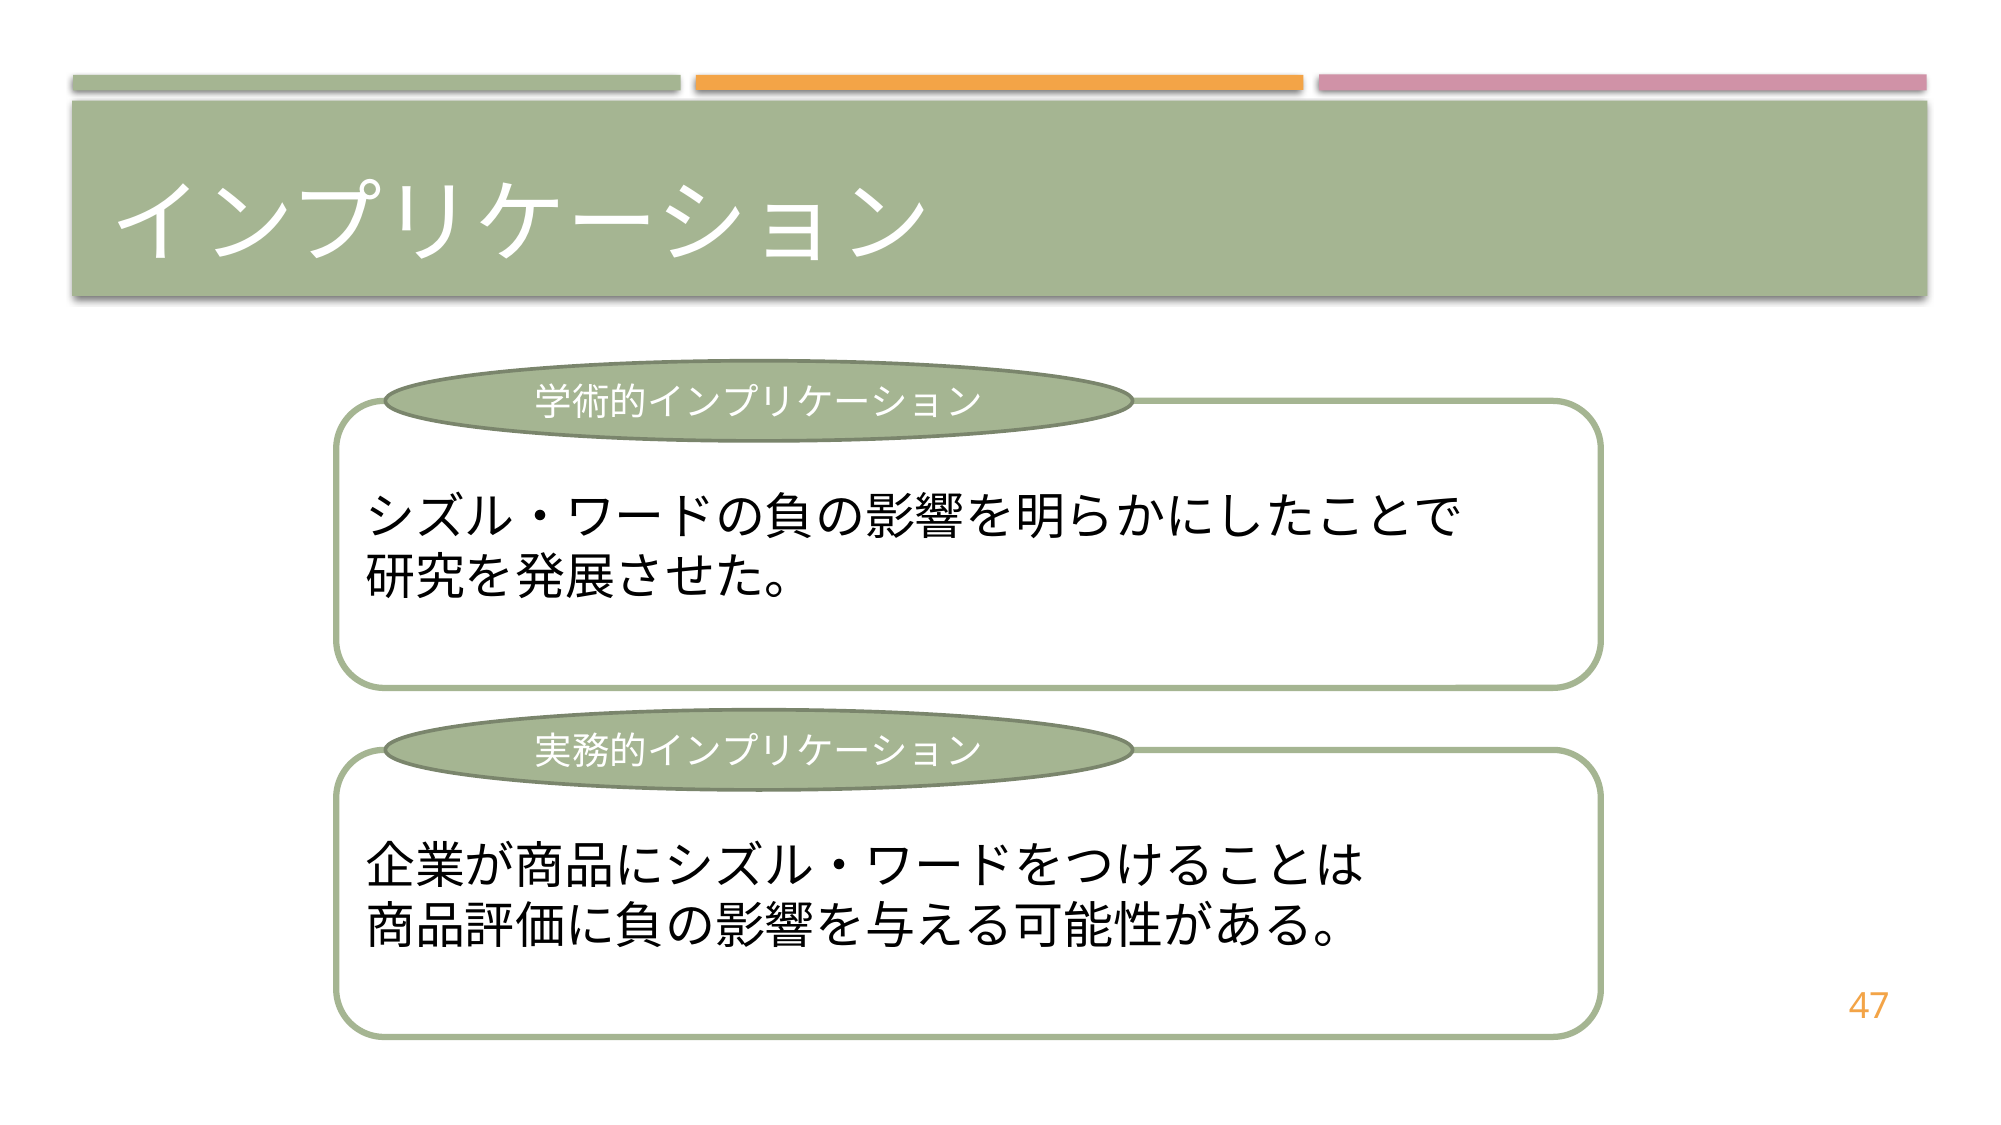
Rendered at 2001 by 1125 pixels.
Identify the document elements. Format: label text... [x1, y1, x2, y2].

text_box 企業が商品にシズル・ワードをつけることは 商品評価に負の影響を与える可能性がある。 [334, 748, 1603, 1039]
title インプリケーション [95, 115, 1905, 282]
text_box 実務的インプリケーション [383, 707, 1135, 792]
slide_number 47 [1732, 977, 1905, 1037]
text_box 学術的インプリケーション [383, 358, 1135, 443]
text_box シズル・ワードの負の影響を明らかにしたことで 研究を発展させた。 [334, 399, 1603, 690]
